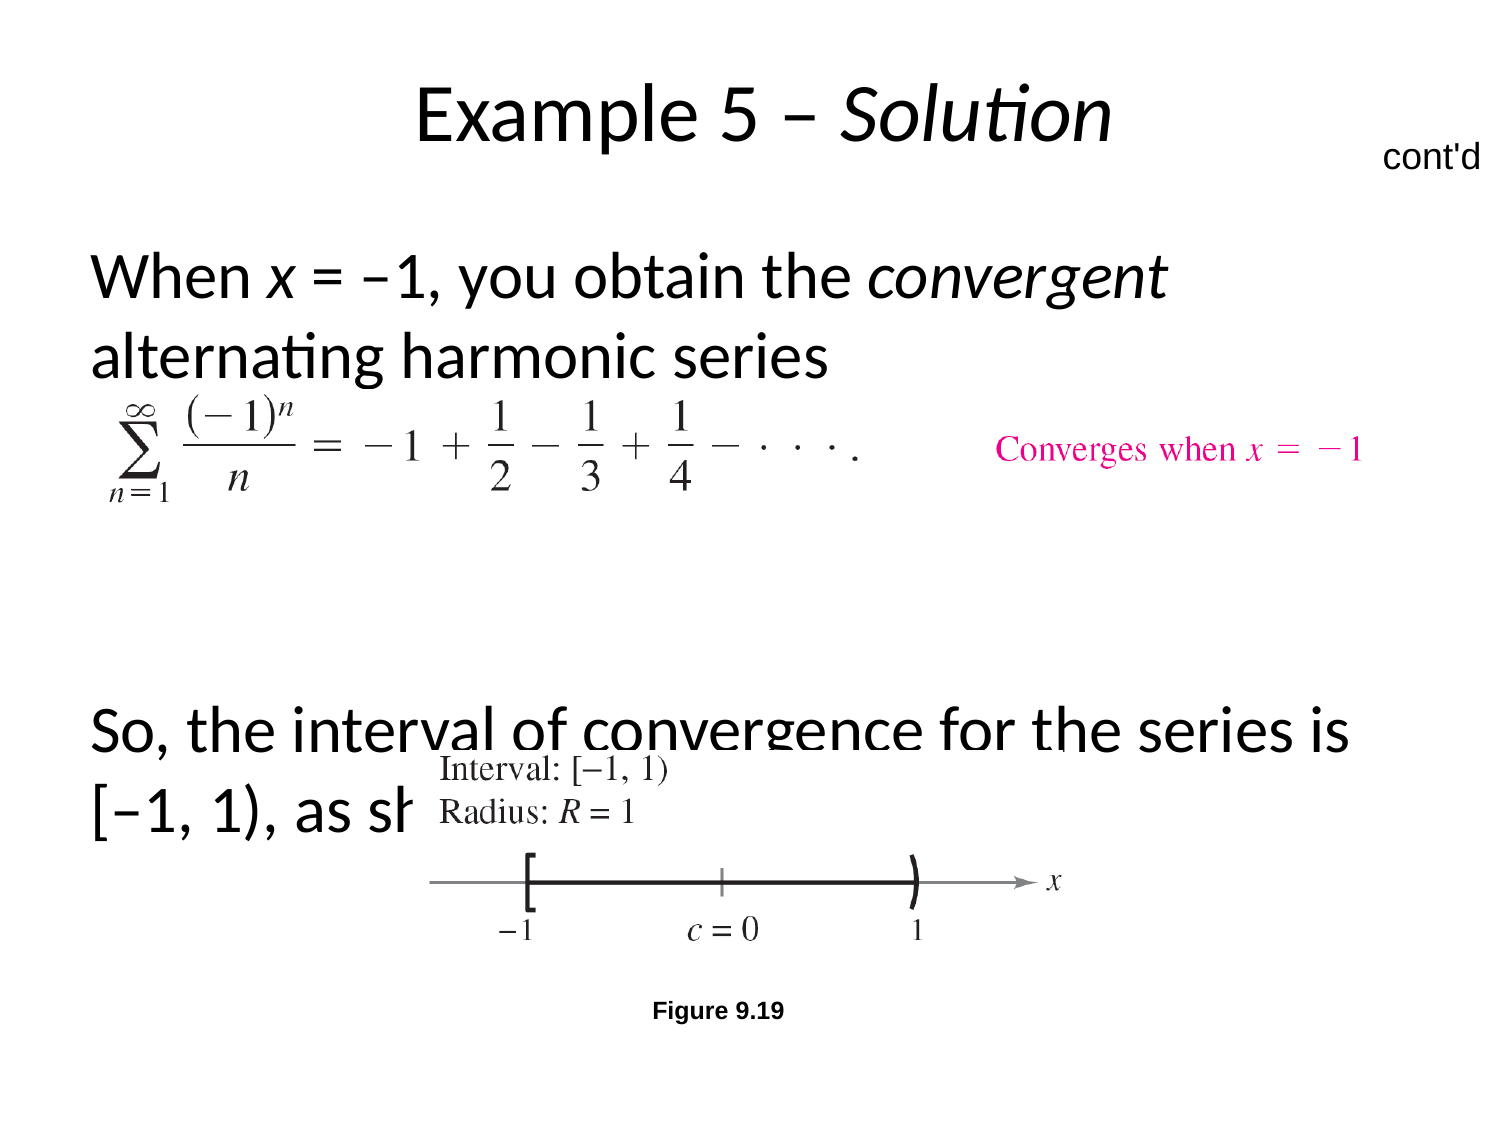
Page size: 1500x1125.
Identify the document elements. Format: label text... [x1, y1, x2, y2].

text_box cont'd [1361, 124, 1497, 182]
title Example 5 – Solution [89, 52, 1440, 165]
text_box Figure 9.19 [637, 987, 800, 1033]
picture [412, 749, 1064, 950]
picture [99, 389, 1365, 513]
list When x = –1, you obtain the convergent alternating harmonic series So, the interval of convergence for the series is [–1, 1), as shown in Figure 9.19. [75, 224, 1425, 1087]
